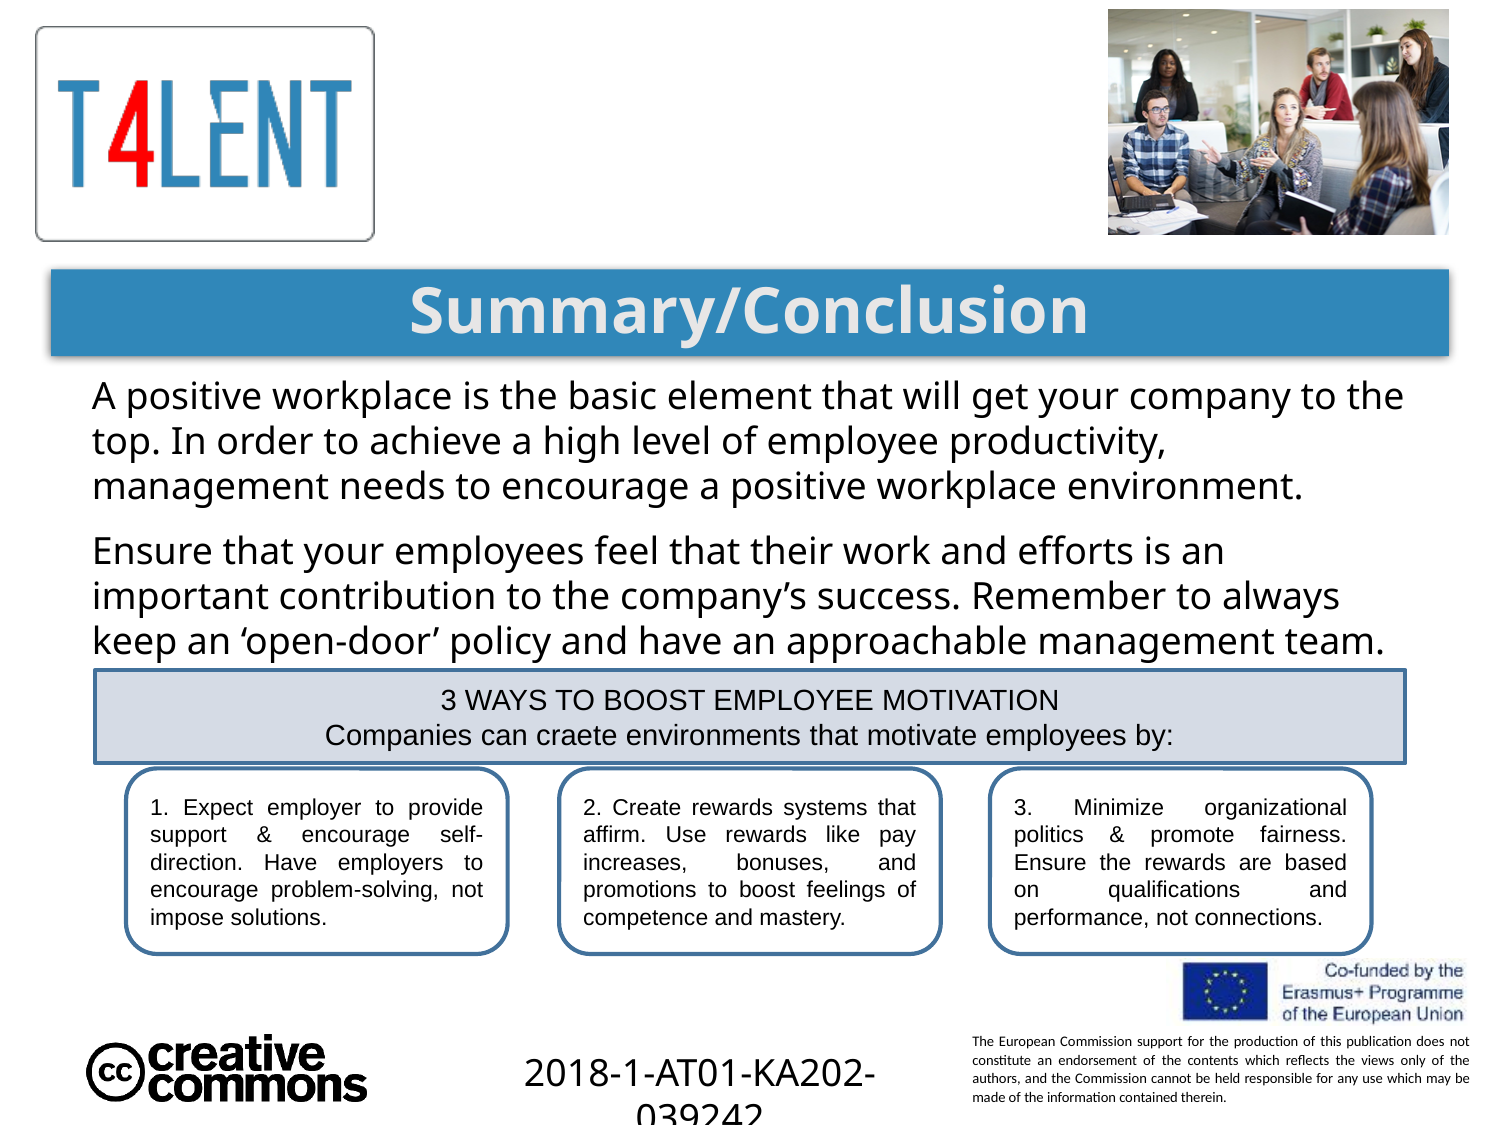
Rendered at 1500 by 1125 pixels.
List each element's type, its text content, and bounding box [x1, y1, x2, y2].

picture [1108, 8, 1450, 236]
text_box 3. Minimize organizational politics & promote fairness. Ensure the rewards are based on qualifications and performance, not connections. [989, 768, 1372, 954]
text_box 2. Create rewards systems that affirm. Use rewards like pay increases, bonuses, and promotions to boost feelings of competence and mastery. [559, 768, 941, 954]
text_box 3 WAYS TO BOOST EMPLOYEE MOTIVATION Companies can craete environments that motivate employees by: [95, 669, 1406, 764]
picture [85, 1034, 367, 1102]
picture [35, 26, 375, 242]
text_box 1. Expect employer to provide support & encourage self-direction. Have employers to encourage problem-solving, not impose solutions. [126, 768, 508, 954]
picture [1166, 958, 1478, 1026]
text_box A positive workplace is the basic element that will get your company to the top. In order to achieve a high level of employee productivity, management needs to encourage a positive workplace environment. Ensure that your employees feel that their work and efforts is an important contribution to the company’s success. Remember to always keep an ‘open-door’ policy and have an approachable management team. [76, 364, 1425, 673]
title Summary/Conclusion [51, 269, 1449, 357]
text_box 2018-1-AT01-KA202-039242 [454, 1040, 946, 1102]
